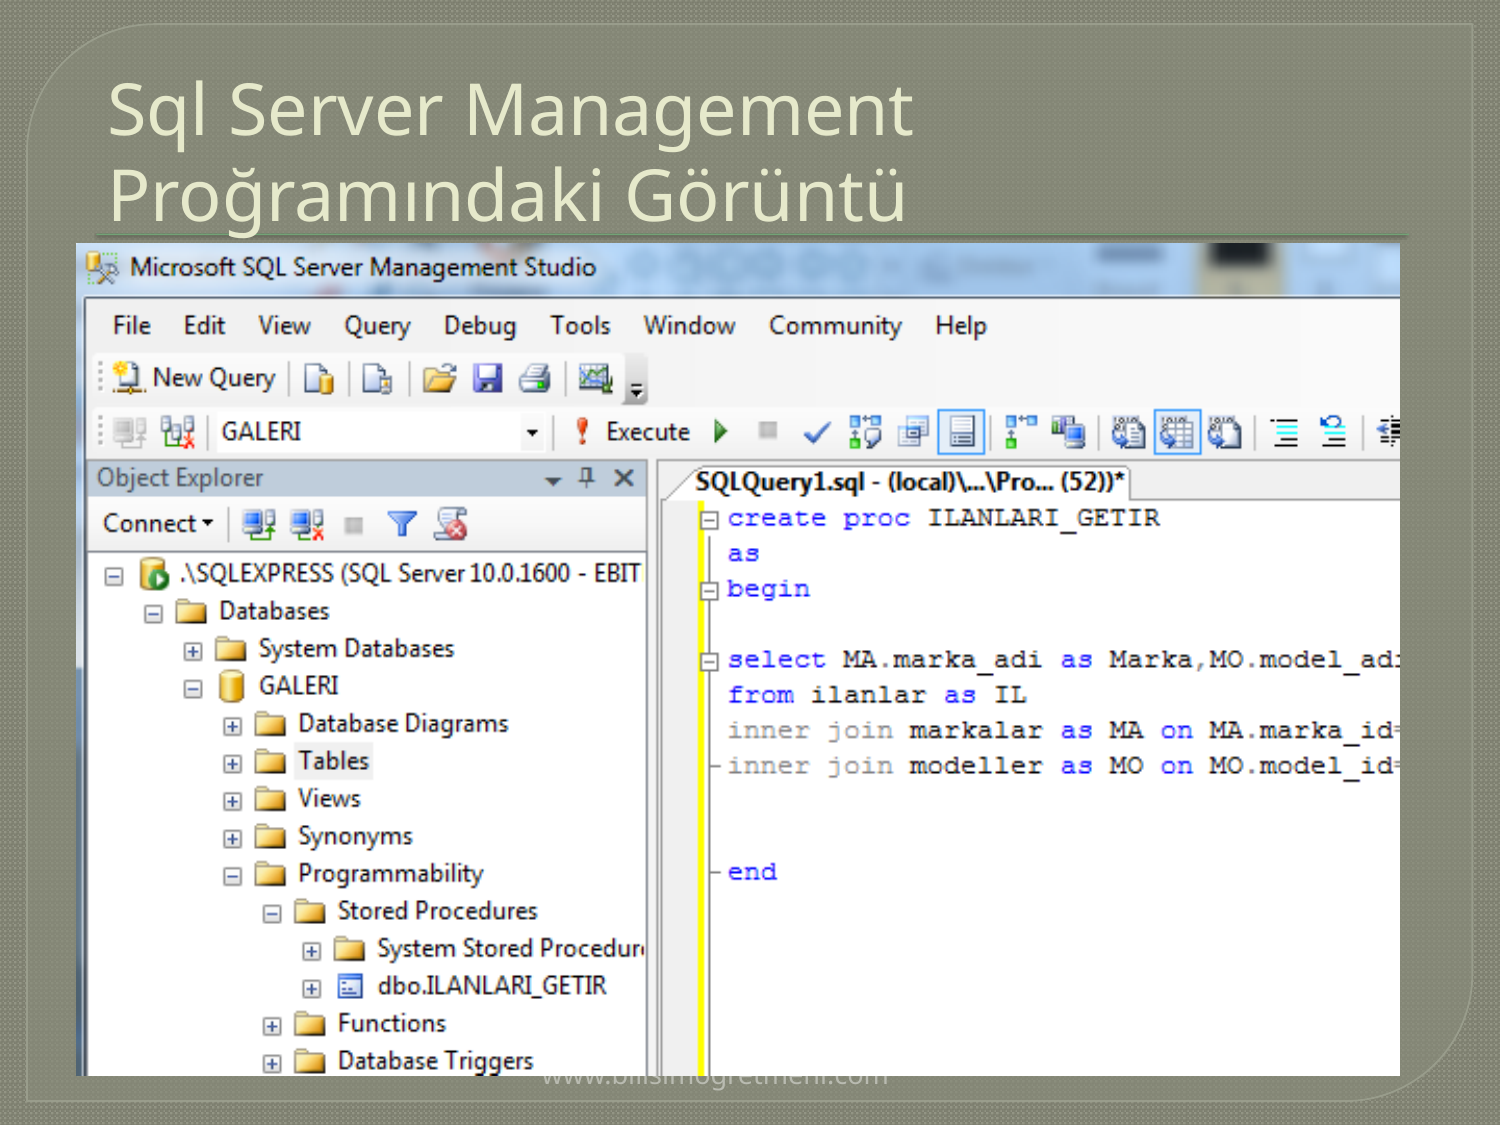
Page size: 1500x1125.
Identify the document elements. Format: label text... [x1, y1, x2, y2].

footer www.bilisimogretmeni.com [212, 1088, 904, 1095]
picture [76, 243, 1400, 1076]
title Sql Server Management Proğramındaki Görüntü [85, 56, 1436, 244]
